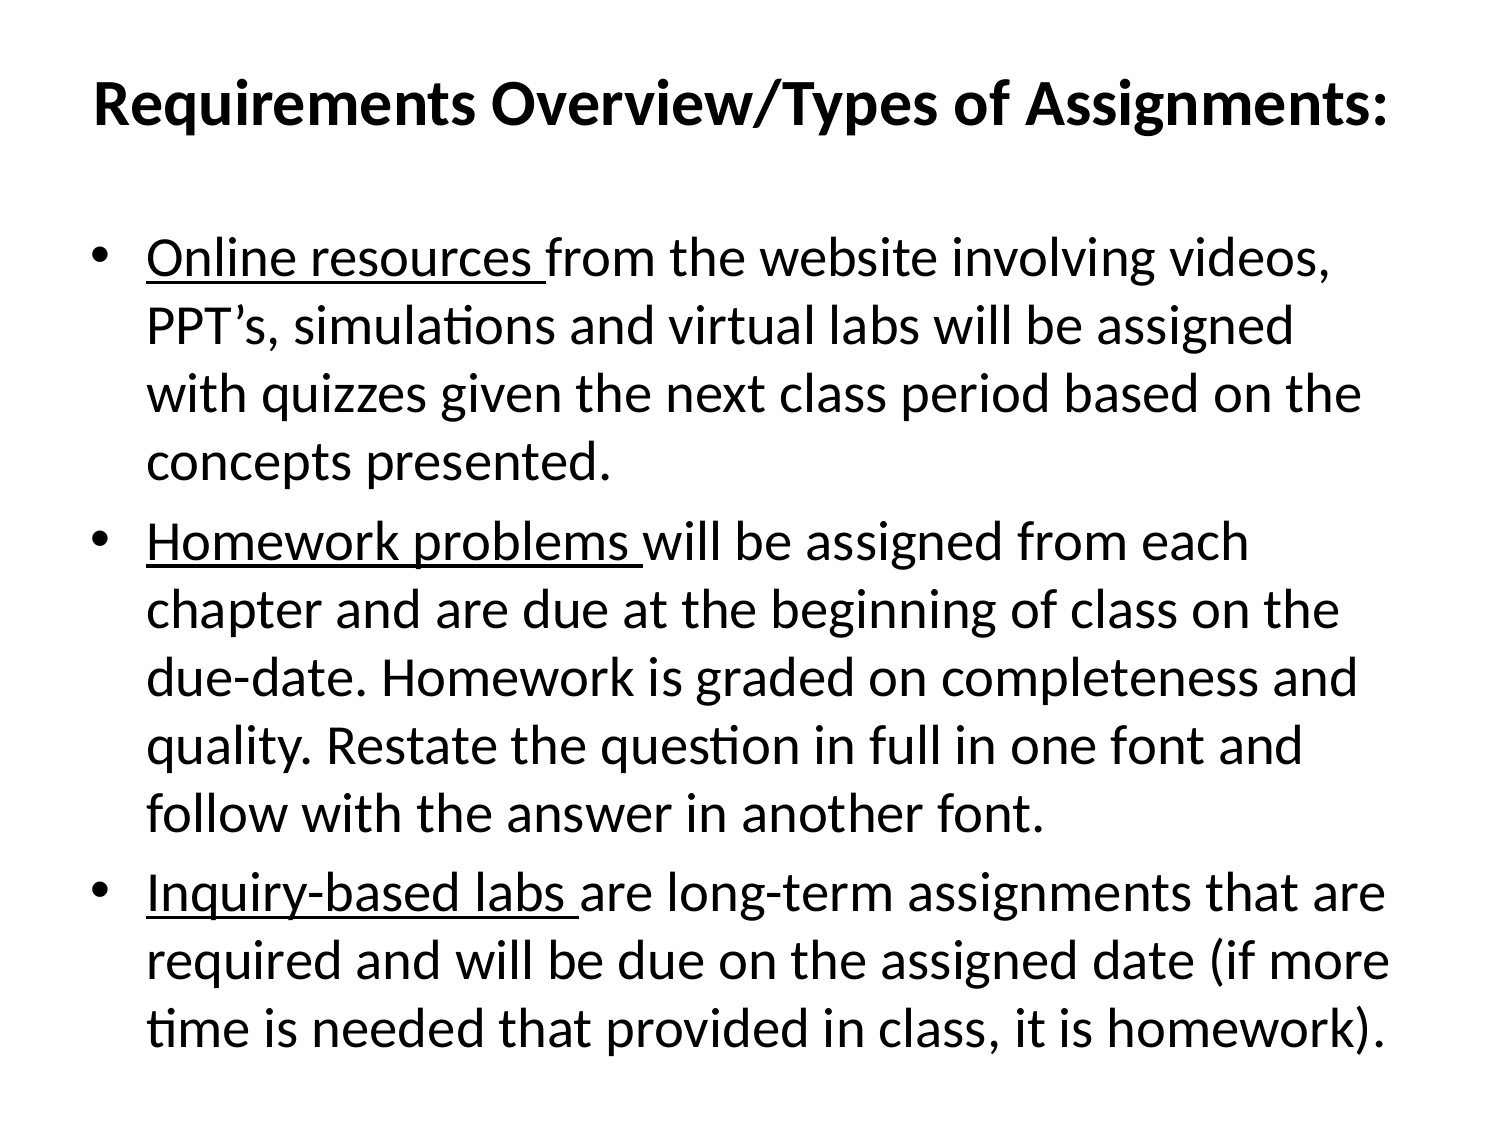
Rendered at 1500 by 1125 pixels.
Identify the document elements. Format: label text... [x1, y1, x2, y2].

title Requirements Overview/Types of Assignments: [75, 45, 1425, 212]
list Online resources from the website involving videos, PPT’s, simulations and virtual labs will be assigned with quizzes given the next class period based on the concepts presented. Homework problems will be assigned from each chapter and are due at the beginning of class on the due-date. Homework is graded on completeness and quality. Restate the question in full in one font and follow with the answer in another font. Inquiry-based labs are long-term assignments that are required and will be due on the assigned date (if more time is needed that provided in class, it is homework). [75, 212, 1425, 1075]
